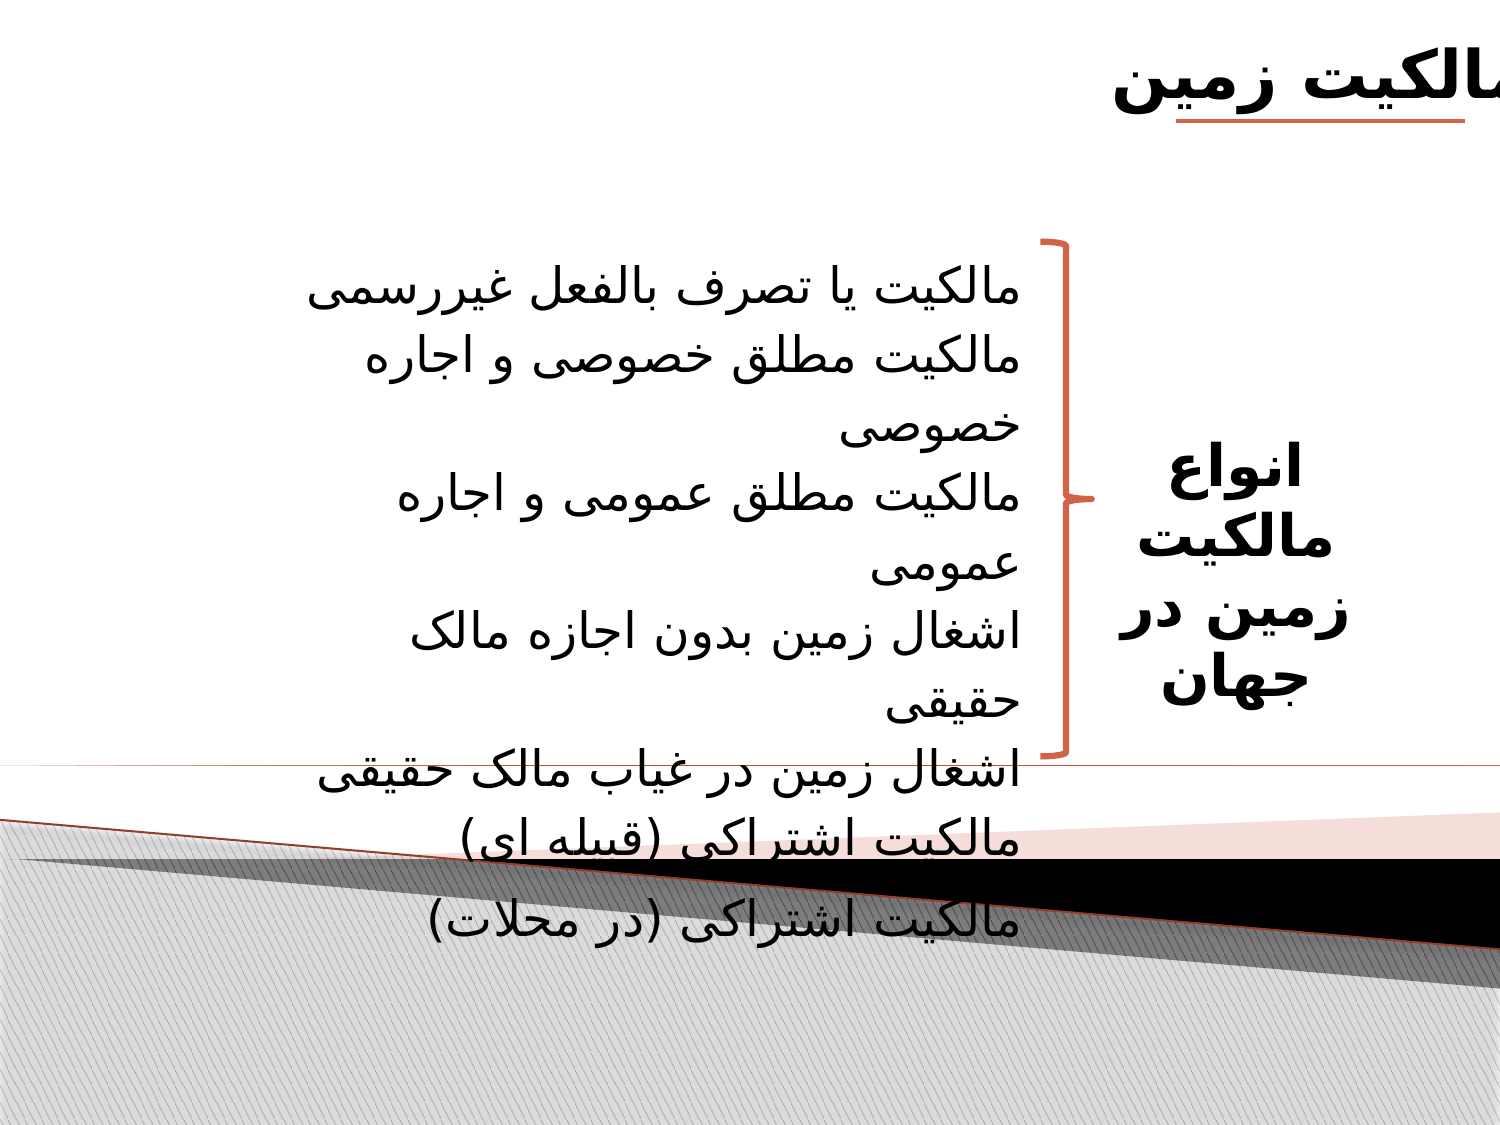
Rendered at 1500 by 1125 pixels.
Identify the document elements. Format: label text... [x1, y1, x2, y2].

text_box مالکیت یا تصرف بالفعل غیررسمی مالکیت مطلق خصوصی و اجاره خصوصی مالکیت مطلق عمومی و اجاره عمومی اشغال زمین بدون اجازه مالک حقیقی اشغال زمین در غیاب مالک حقیقی مالکیت اشتراکی (قبیله ای) مالکیت اشتراکی (در محلات) [287, 237, 1038, 954]
picture [1038, 911, 1500, 989]
text_box مالکیت زمین [1096, 24, 1500, 120]
text_box انواع مالکیت زمین در جهان [1091, 420, 1381, 716]
text_box [1040, 240, 1093, 758]
picture [5, 859, 287, 883]
